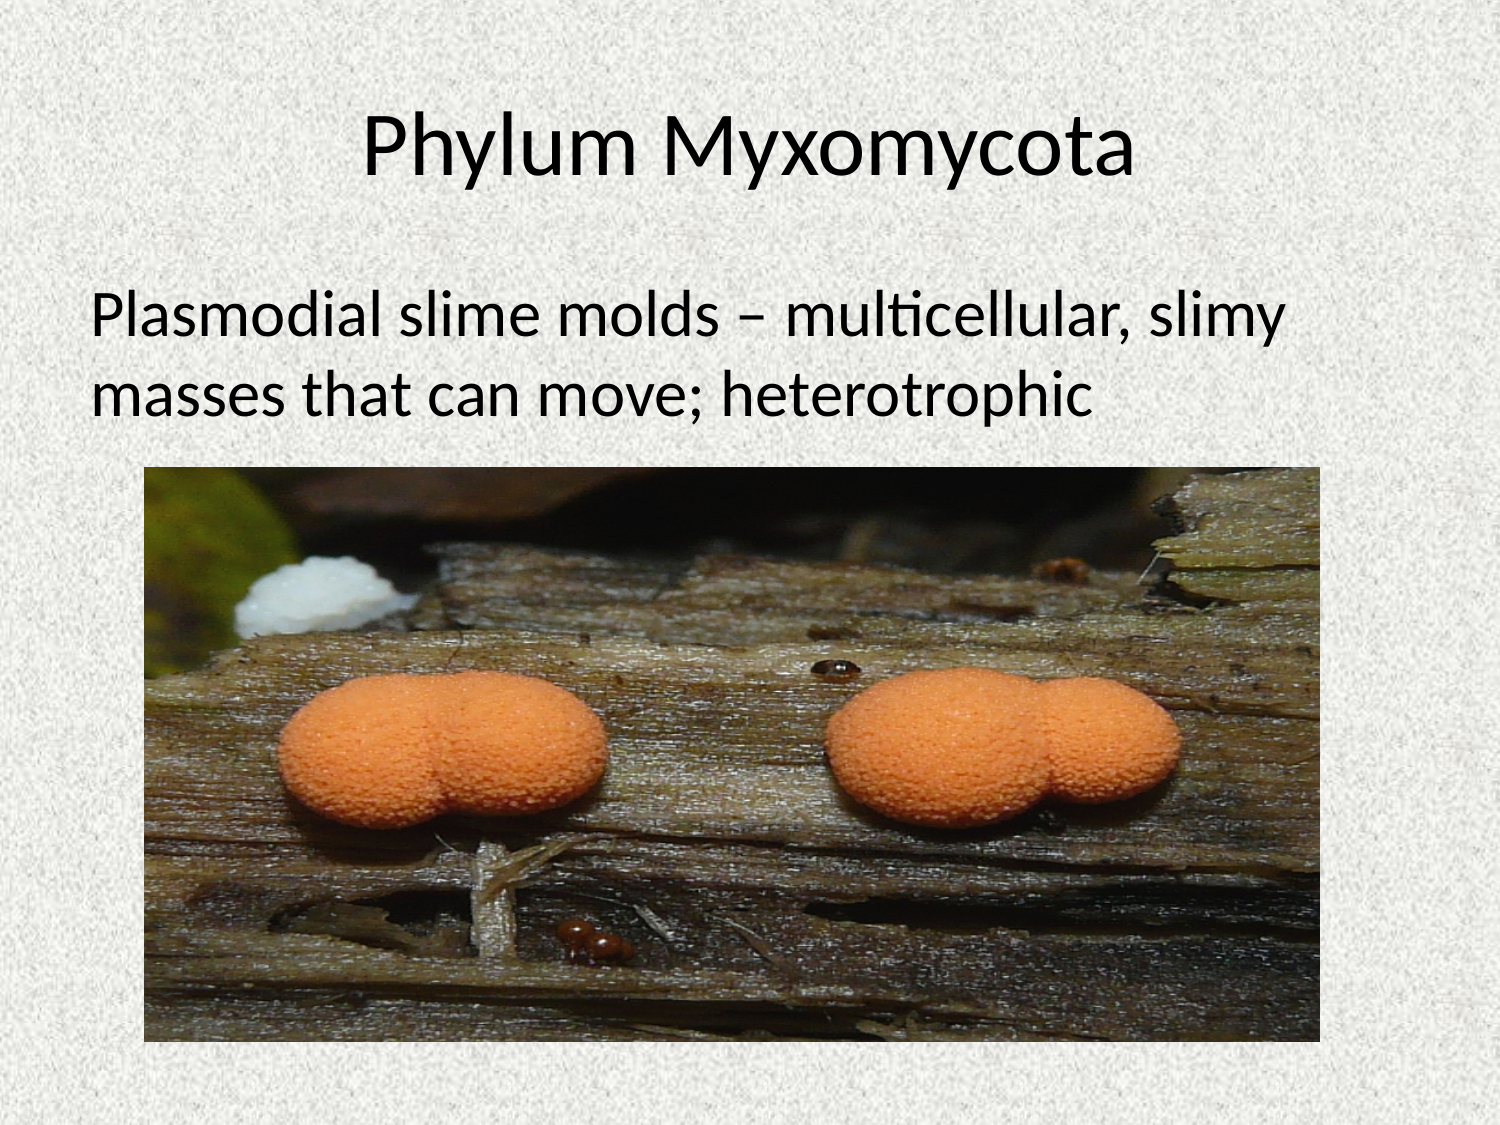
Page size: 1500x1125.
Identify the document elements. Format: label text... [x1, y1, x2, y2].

list Plasmodial slime molds – multicellular, slimy masses that can move; heterotrophic [75, 262, 1425, 1005]
title Phylum Myxomycota [75, 45, 1425, 233]
picture [0, 0, 1500, 1125]
